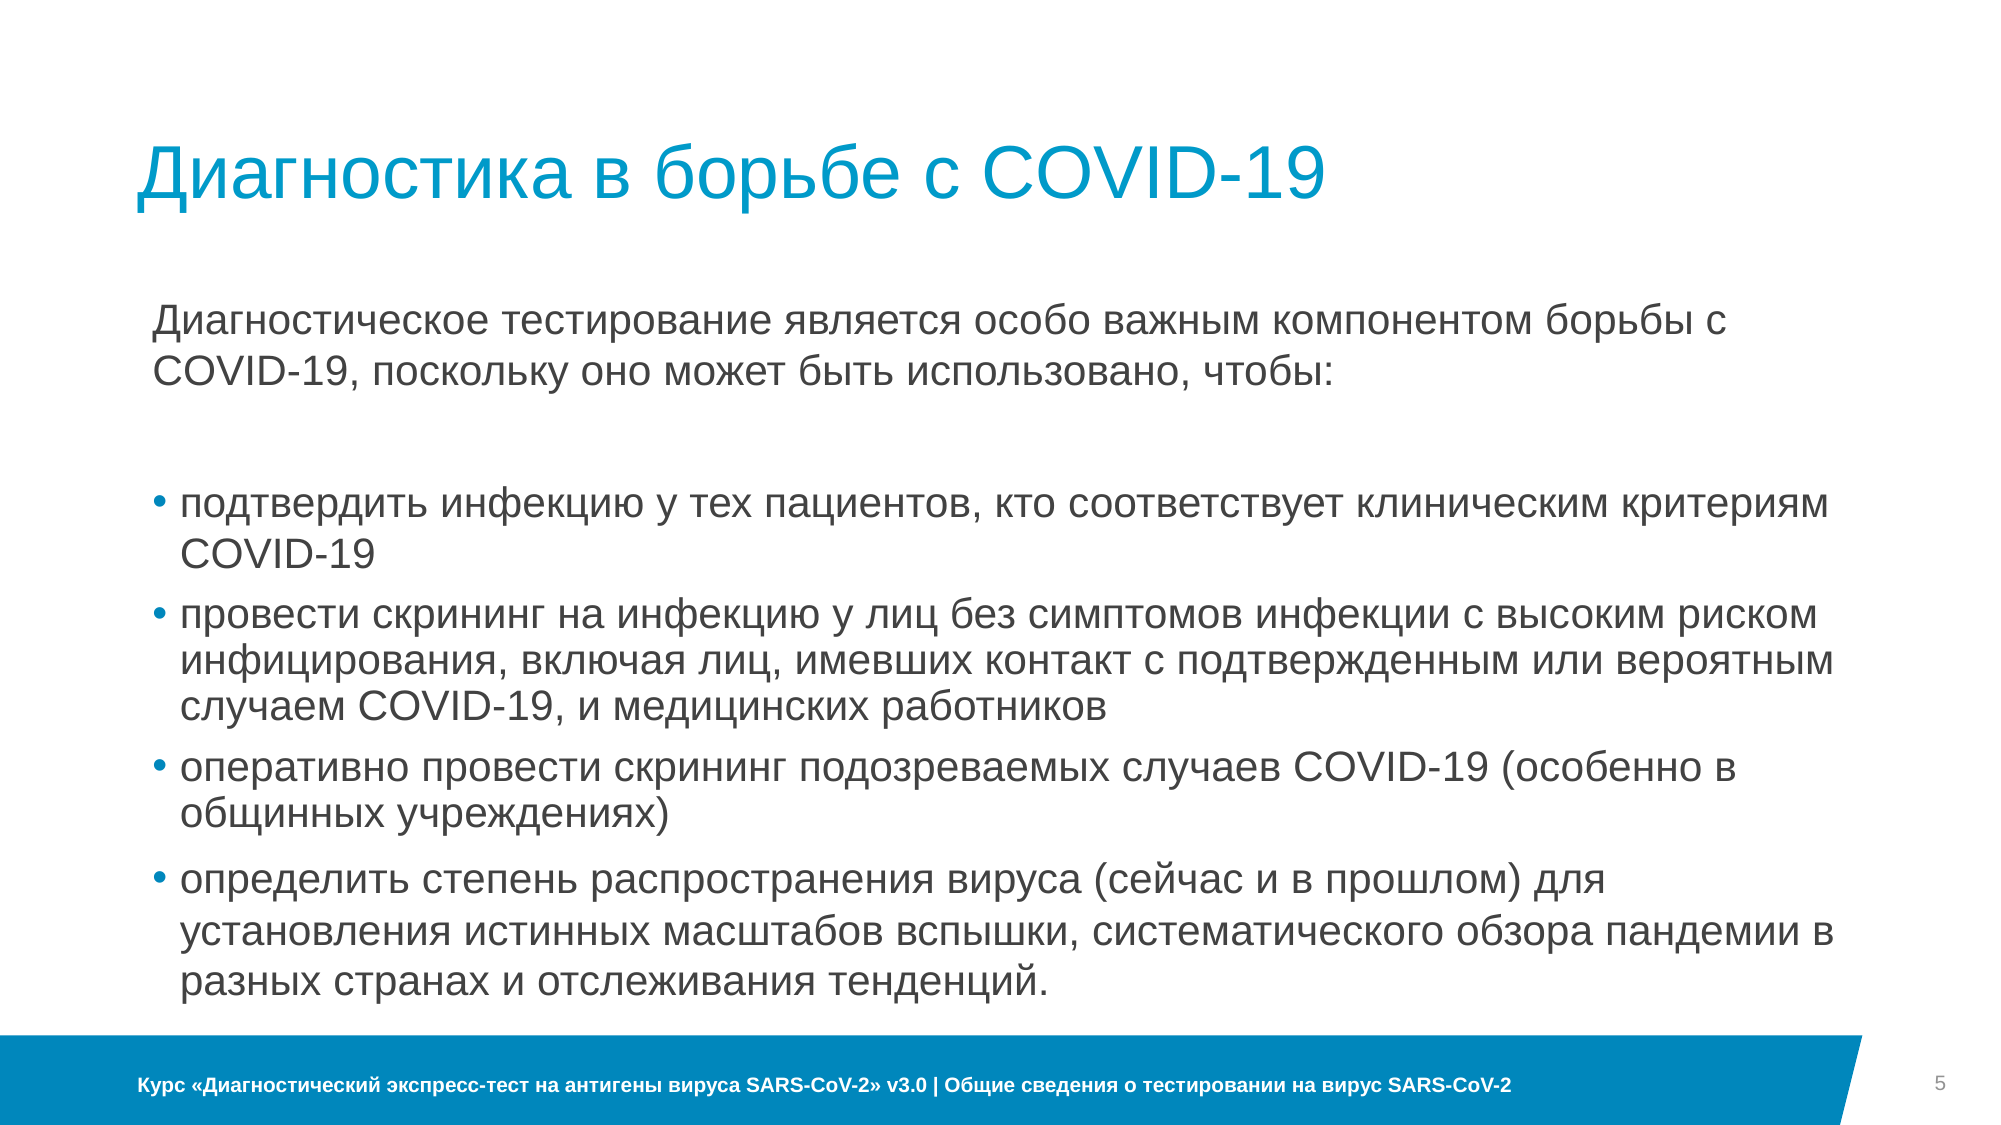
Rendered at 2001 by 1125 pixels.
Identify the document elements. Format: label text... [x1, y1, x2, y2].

title Диагностика в борьбе с COVID-19 [137, 59, 1863, 215]
footer Курс «Диагностический экспресс-тест на антигены вируса SARS-CoV-2» v3.0 | Общие сведения о тестировании на вирус SARS-CoV-2 [137, 1042, 1716, 1125]
slide_number 5 [1862, 1035, 1947, 1125]
list Диагностическое тестирование является особо важным компонентом борьбы с COVID-19, поскольку оно может быть использовано, чтобы: подтвердить инфекцию у тех пациентов, кто соответствует клиническим критериям COVID-19 провести скрининг на инфекцию у лиц без симптомов инфекции с высоким риском инфицирования, включая лиц, имевших контакт с подтвержденным или вероятным случаем COVID-19, и медицинских работников оперативно провести скрининг подозреваемых случаев COVID-19 (особенно в общинных учреждениях) определить степень распространения вируса (сейчас и в прошлом) для установления истинных масштабов вспышки, систематического обзора пандемии в разных странах и отслеживания тенденций. [137, 284, 1863, 1014]
